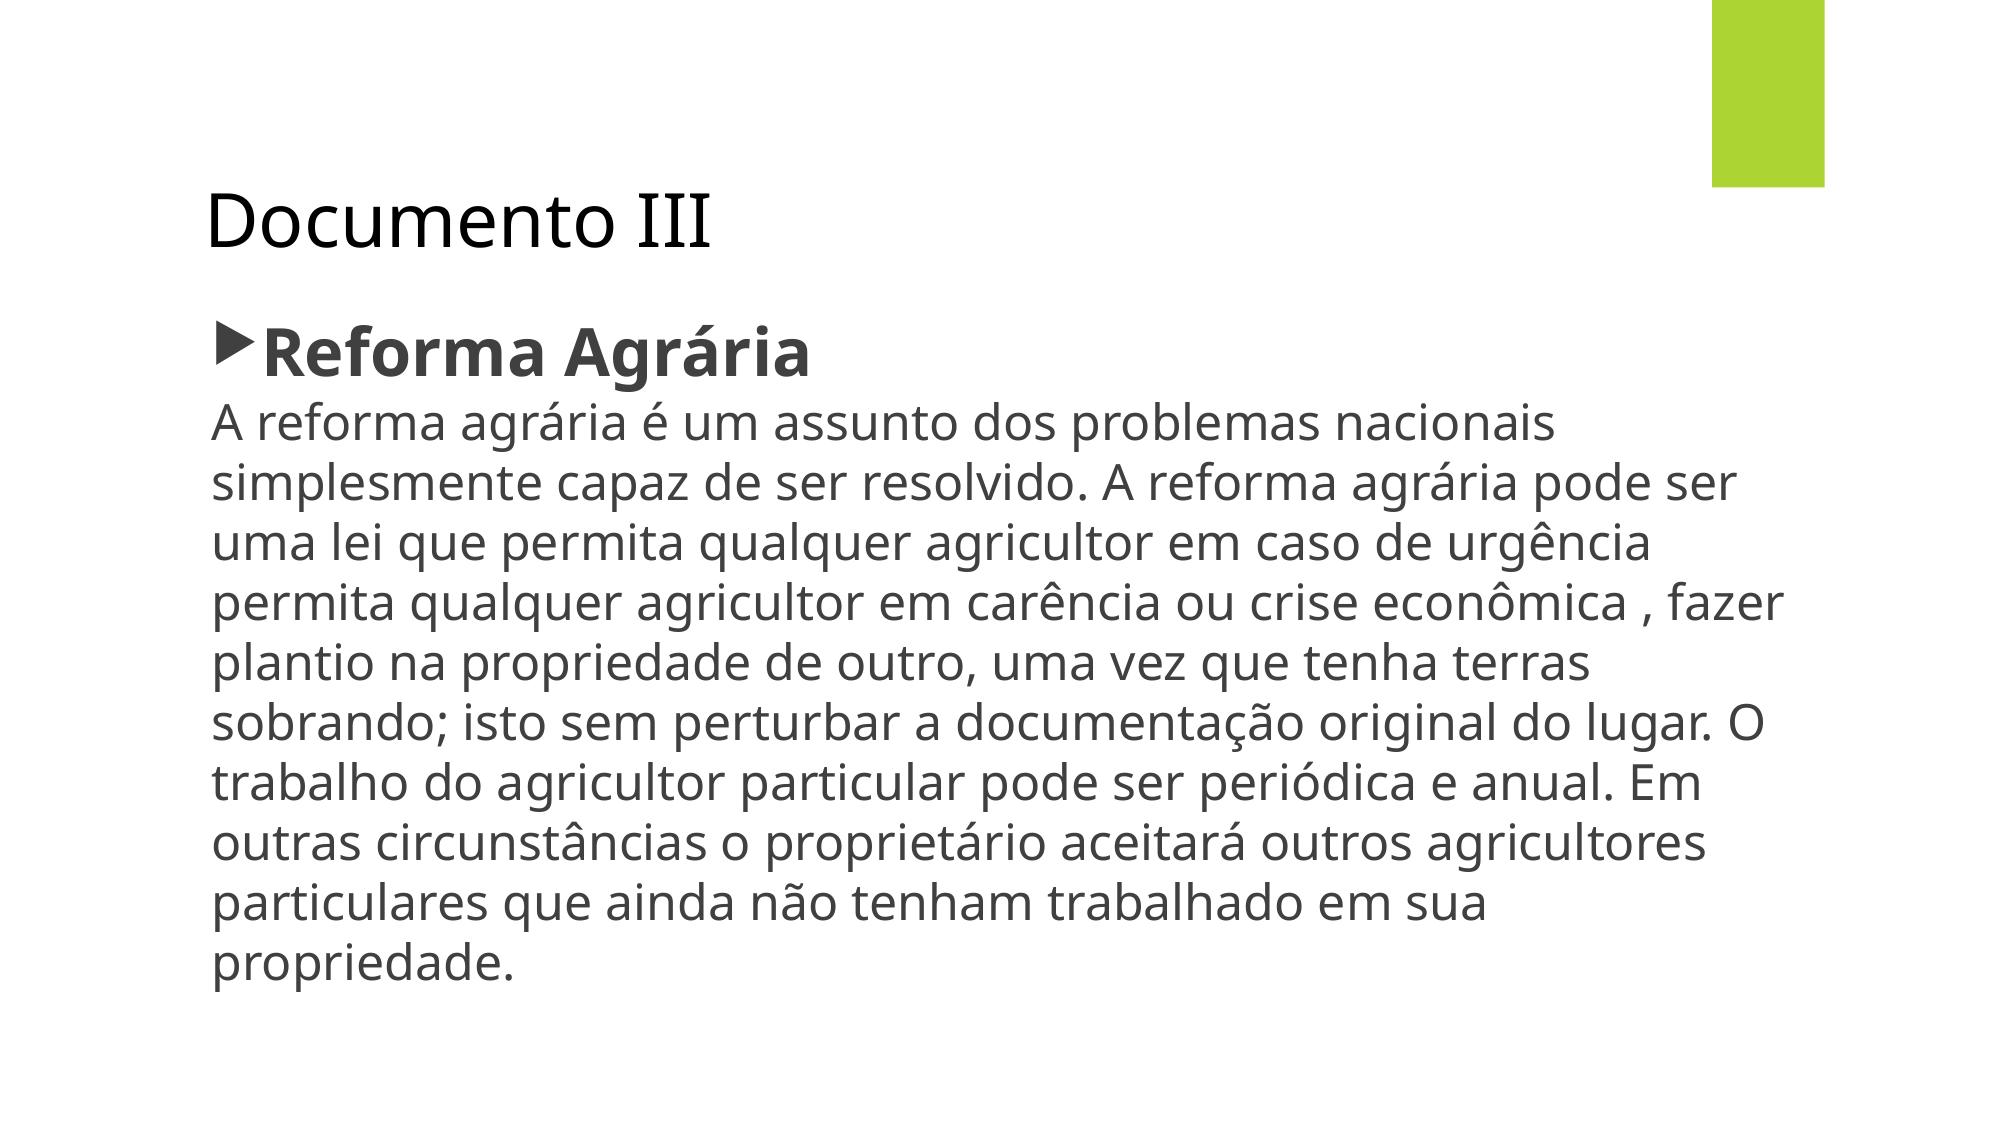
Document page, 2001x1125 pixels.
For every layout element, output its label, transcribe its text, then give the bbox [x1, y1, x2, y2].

text_box Documento III [189, 159, 1627, 276]
text_box Reforma Agrária A reforma agrária é um assunto dos problemas nacionais simplesmente capaz de ser resolvido. A reforma agrária pode ser uma lei que permita qualquer agricultor em caso de urgência permita qualquer agricultor em carência ou crise econômica , fazer plantio na propriedade de outro, uma vez que tenha terras sobrando; isto sem perturbar a documentação original do lugar. O trabalho do agricultor particular pode ser periódica e anual. Em outras circunstâncias o proprietário aceitará outros agricultores particulares que ainda não tenham trabalhado em sua propriedade. [196, 302, 1804, 1047]
